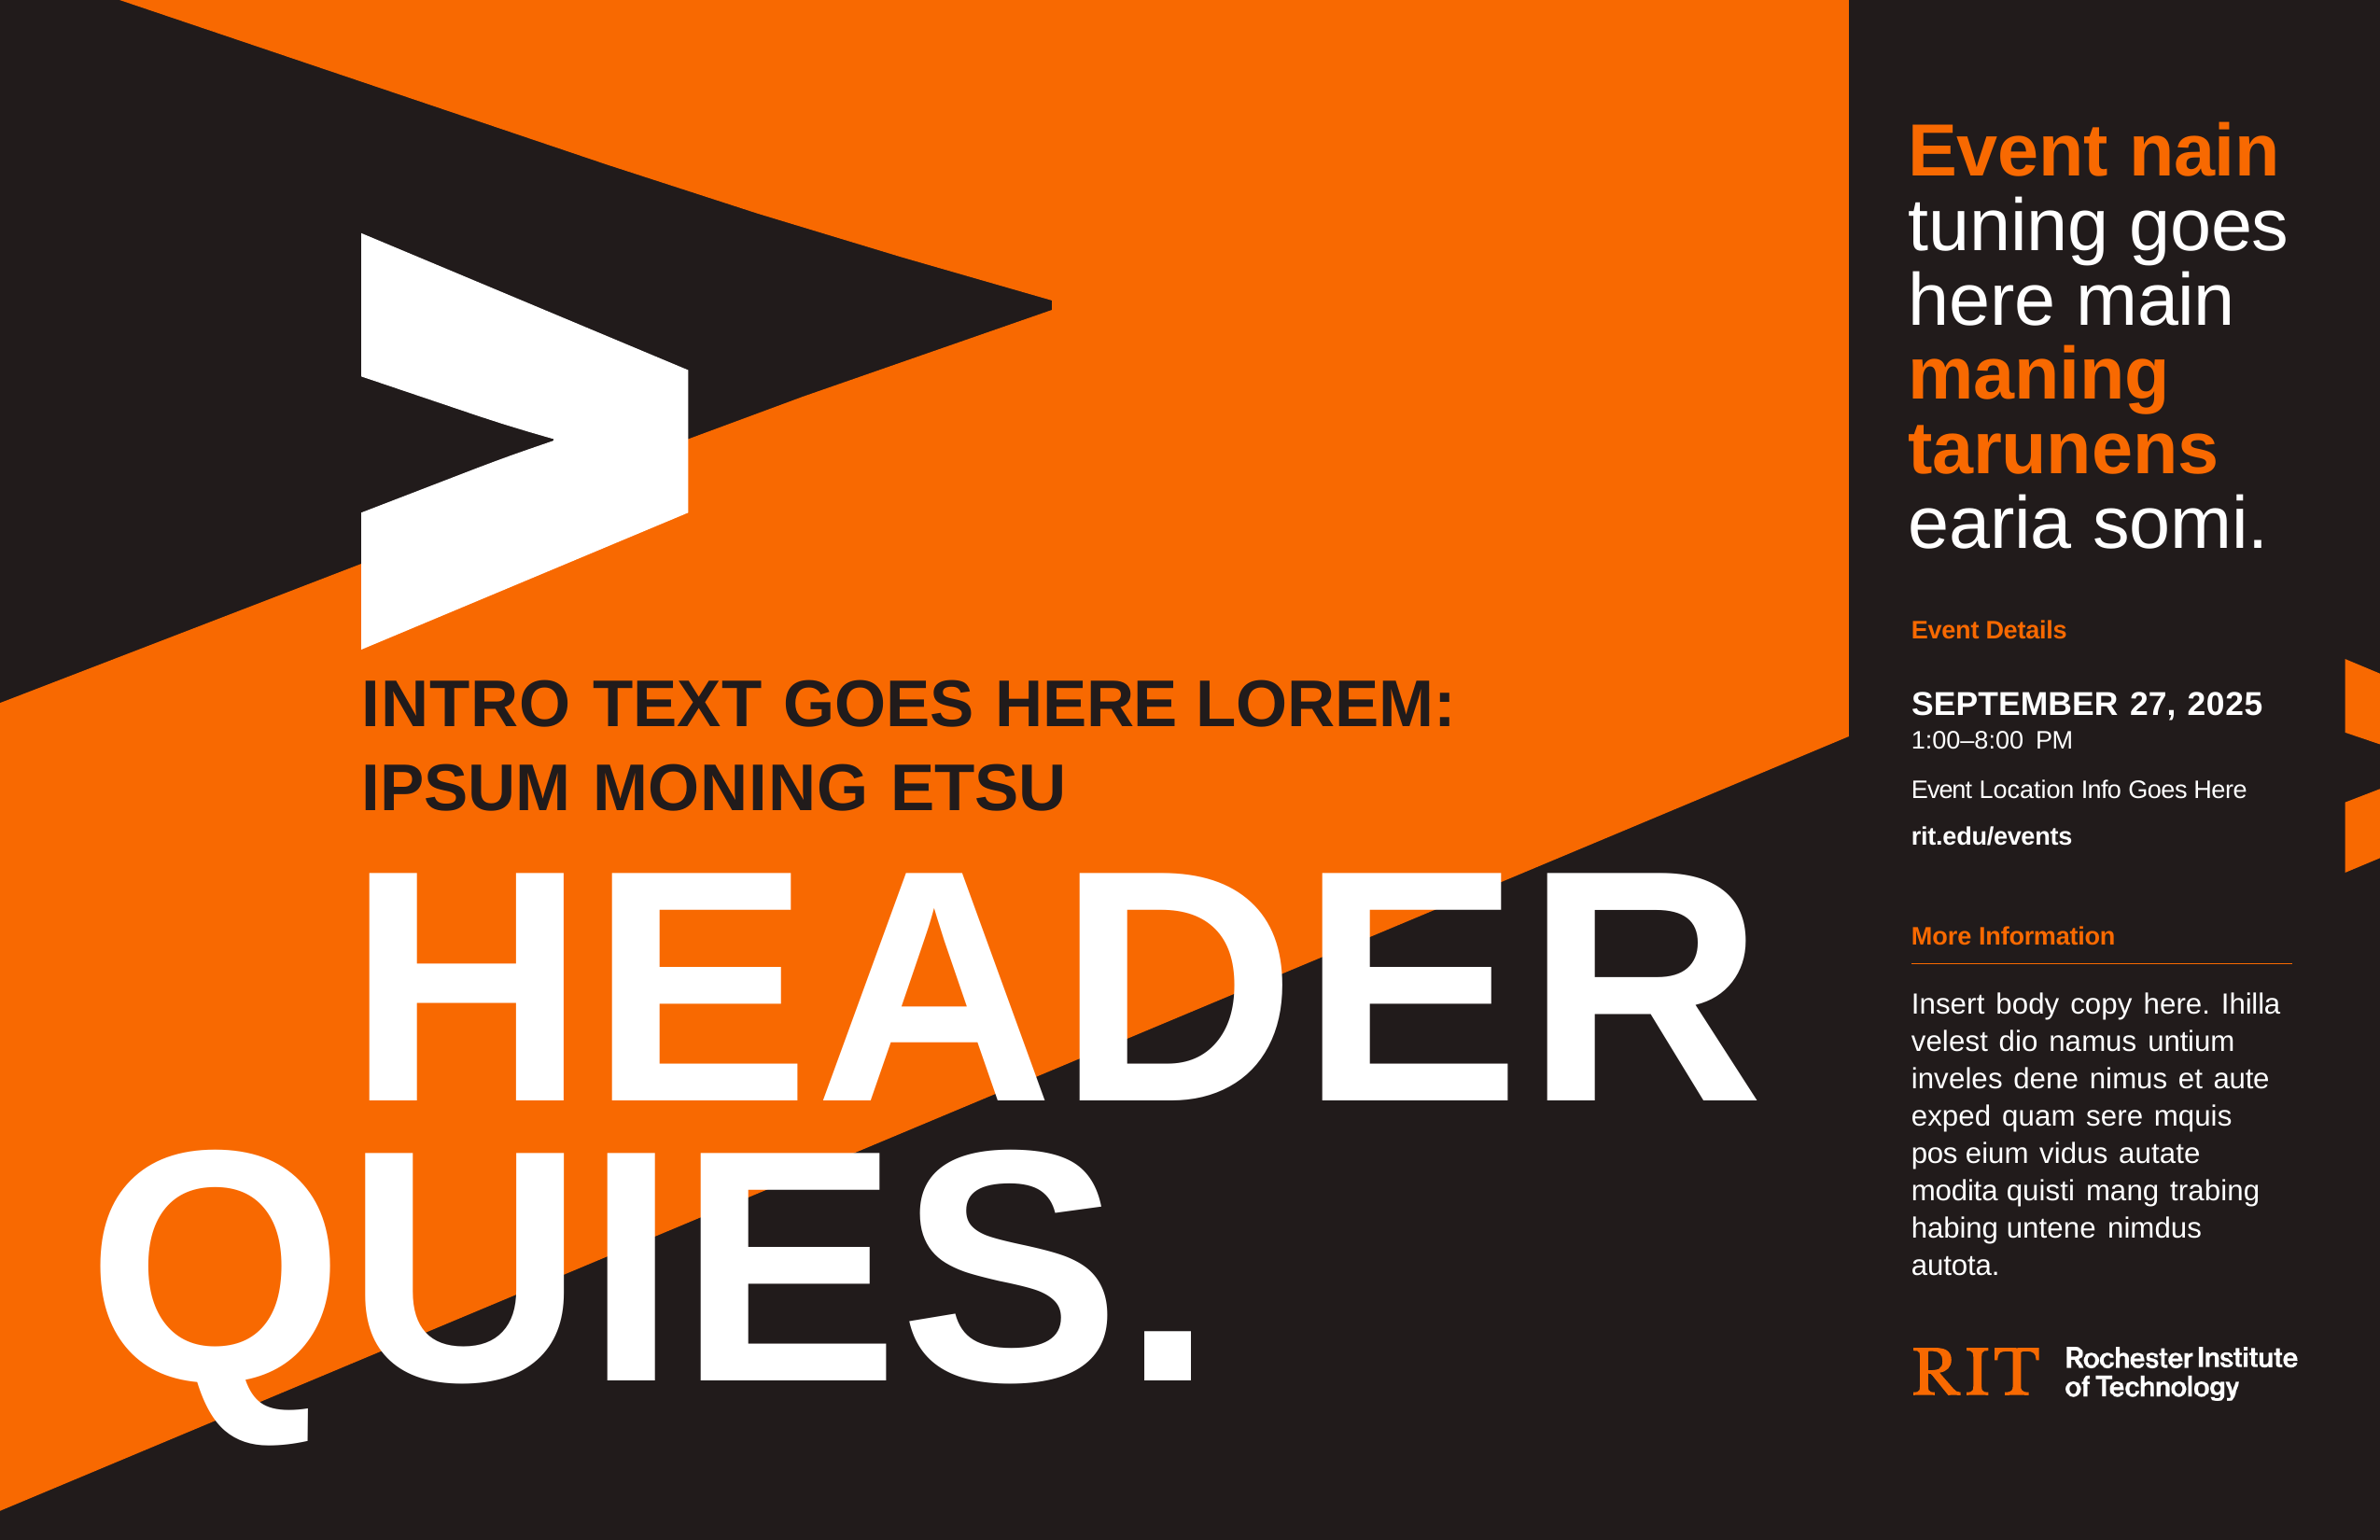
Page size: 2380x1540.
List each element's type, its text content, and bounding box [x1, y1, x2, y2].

text_box [2345, 659, 2380, 745]
text_box More Information [1909, 917, 2136, 950]
text_box [361, 232, 689, 651]
text_box [0, 0, 2380, 1540]
text_box SEPTEMBER 27, 2025 1:00–8:00 PM Event Location Info Goes Here rit.edu/events [1909, 680, 2289, 850]
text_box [1912, 1347, 2039, 1396]
text_box Event nain tuning goes here main maning tarunens earia somi. Event Details [1906, 99, 2322, 644]
text_box Insert body copy here. Ihilla velest dio namus untium inveles dene nimus et aute exped quam sere mquis pos eium vidus autate modita quisti mang trabing habing untene nimdus autota. [1909, 980, 2287, 1281]
text_box [2345, 789, 2380, 874]
text_box QUIES. [85, 1048, 1245, 1448]
text_box HEADER [344, 769, 1805, 1167]
text_box [0, 0, 1849, 1511]
text_box INTRO TEXT GOES HERE LOREM: [359, 658, 1692, 740]
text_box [2065, 1346, 2298, 1401]
text_box IPSUM MONING ETSU [359, 742, 1319, 824]
